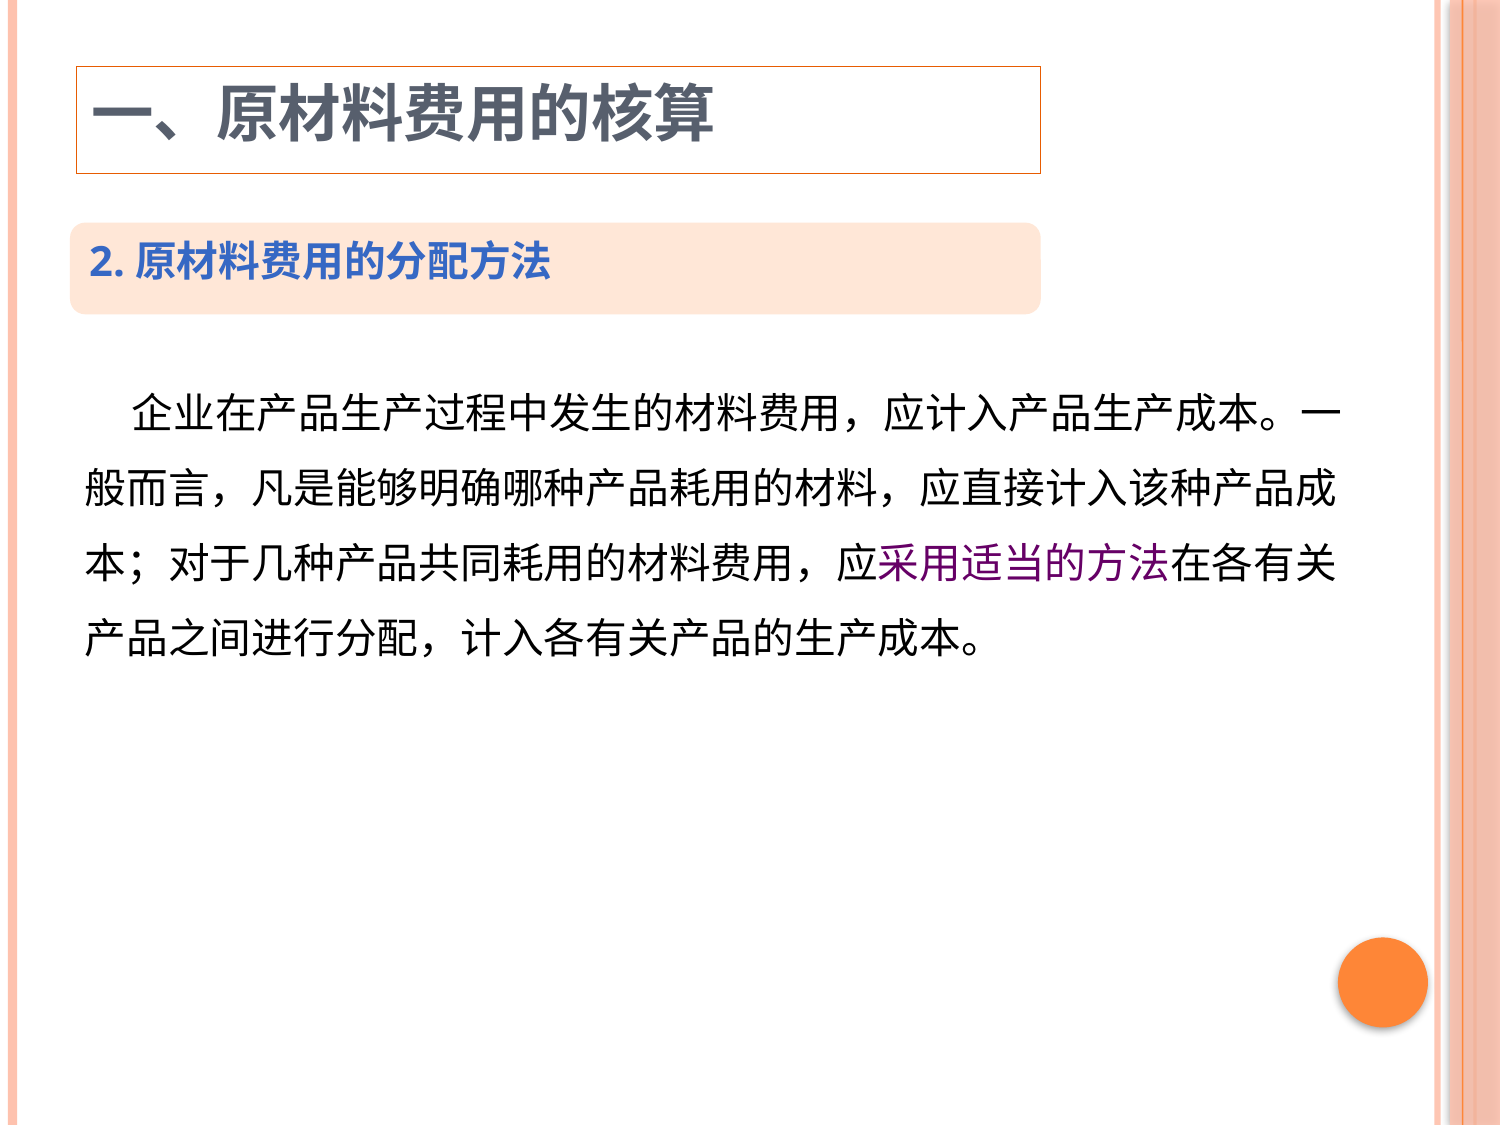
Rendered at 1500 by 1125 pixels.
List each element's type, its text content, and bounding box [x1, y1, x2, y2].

text_box 企业在产品生产过程中发生的材料费用，应计入产品生产成本。一般而言，凡是能够明确哪种产品耗用的材料，应直接计入该种产品成本；对于几种产品共同耗用的材料费用，应采用适当的方法在各有关产品之间进行分配，计入各有关产品的生产成本。 [69, 354, 1358, 670]
text_box 2.原材料费用的分配方法 [69, 222, 1041, 315]
text_box 一、原材料费用的核算 [76, 66, 1041, 174]
